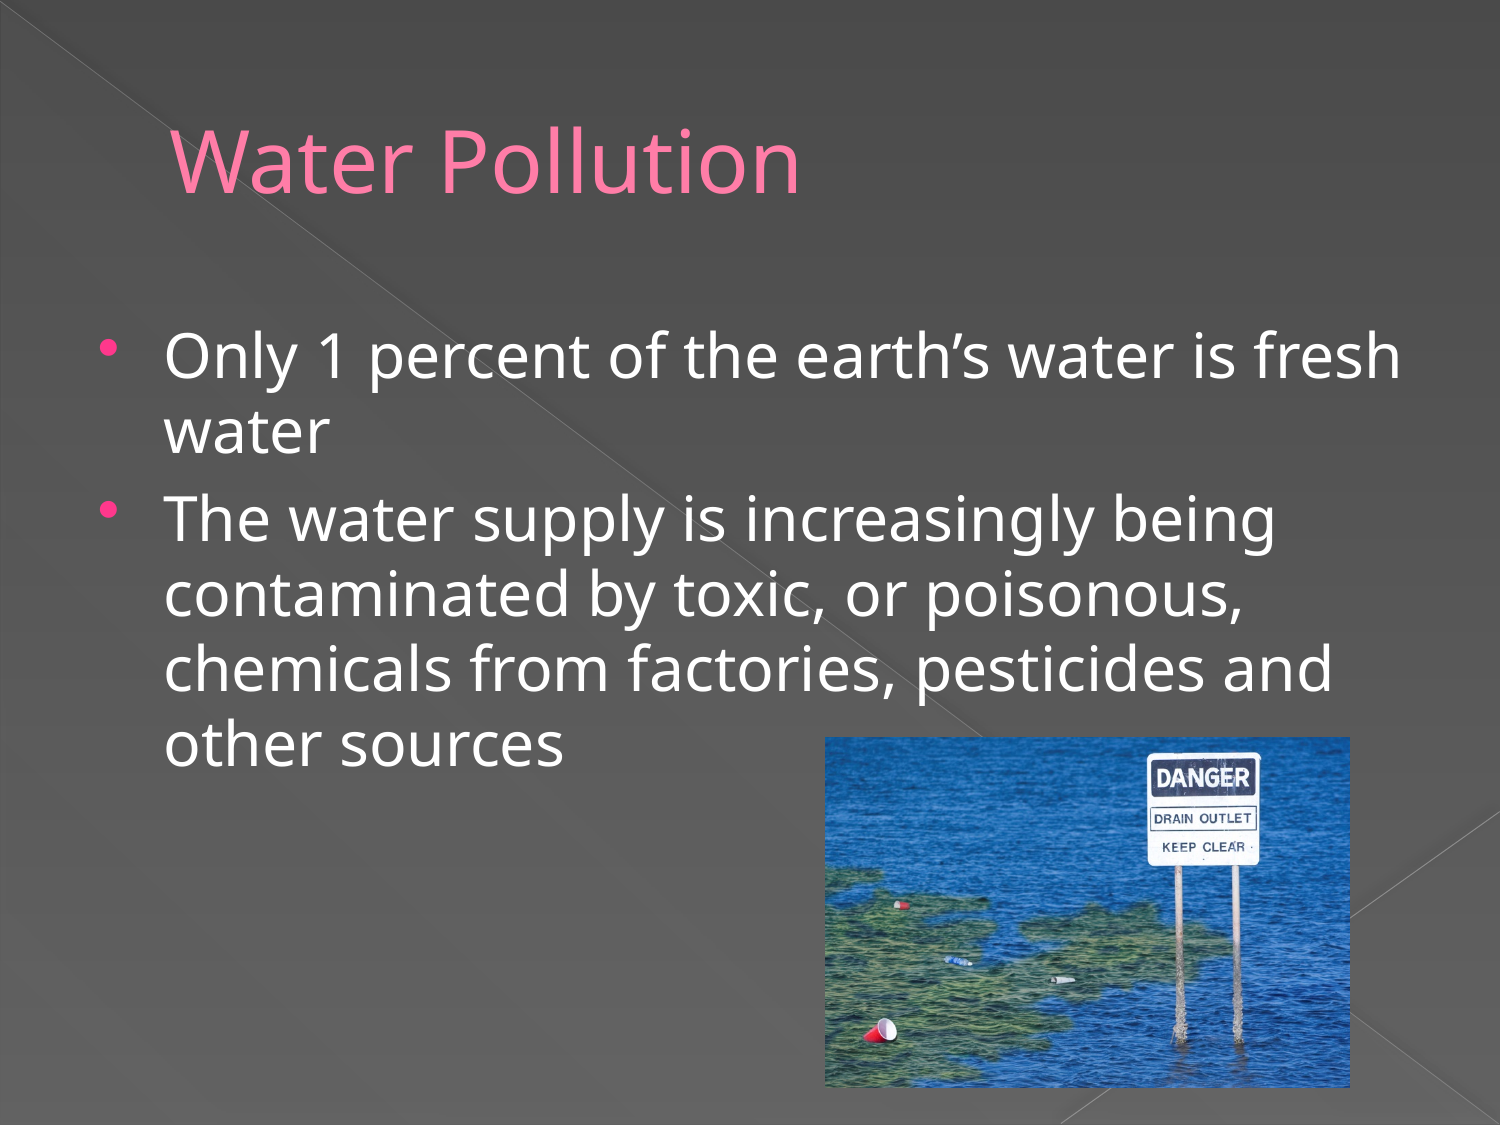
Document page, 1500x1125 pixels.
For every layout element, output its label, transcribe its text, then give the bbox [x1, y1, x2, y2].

title Water Pollution [75, 43, 1425, 274]
list Only 1 percent of the earth’s water is fresh water The water supply is increasingly being contaminated by toxic, or poisonous, chemicals from factories, pesticides and other sources [75, 308, 1425, 1059]
picture [824, 737, 1351, 1089]
